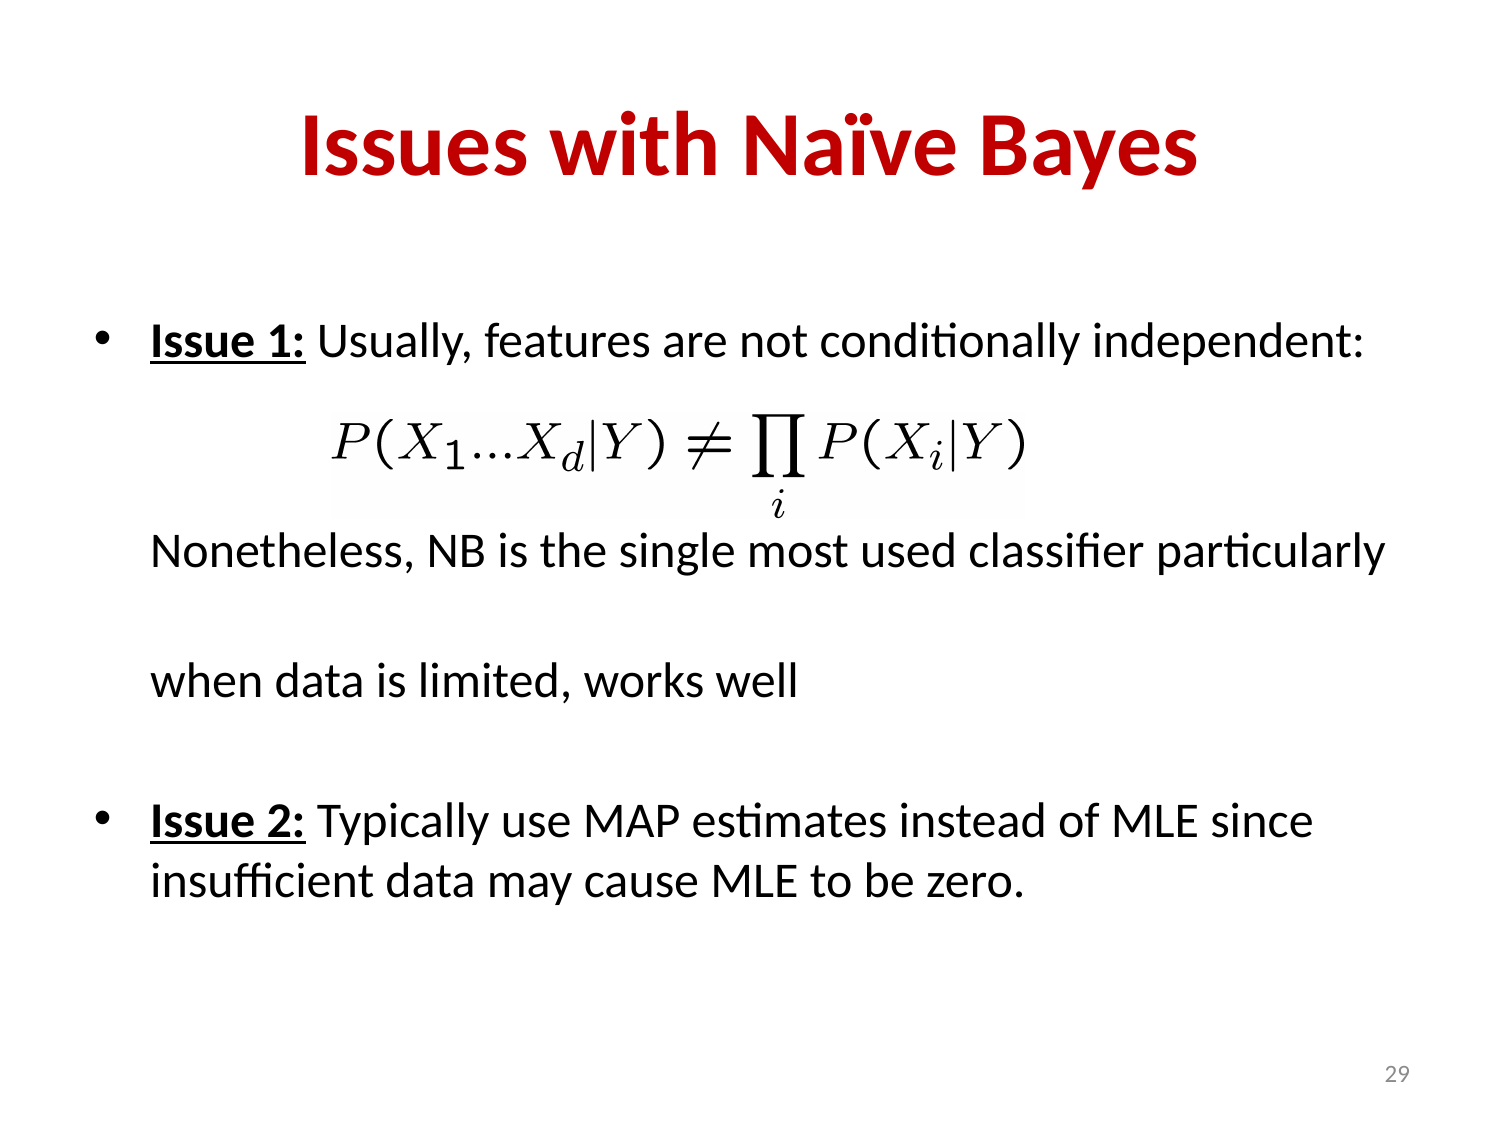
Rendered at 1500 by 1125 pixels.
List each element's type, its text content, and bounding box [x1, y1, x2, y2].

text_box Issue 1: Usually, features are not conditionally independent: Nonetheless, NB is the single most used classifier particularly when data is limited, works well Issue 2: Typically use MAP estimates instead of MLE since insufficient data may cause MLE to be zero. [78, 299, 1425, 1075]
title Issues with Naïve Bayes [75, 45, 1425, 233]
picture [331, 412, 1025, 520]
slide_number 29 [1074, 1075, 1425, 1103]
